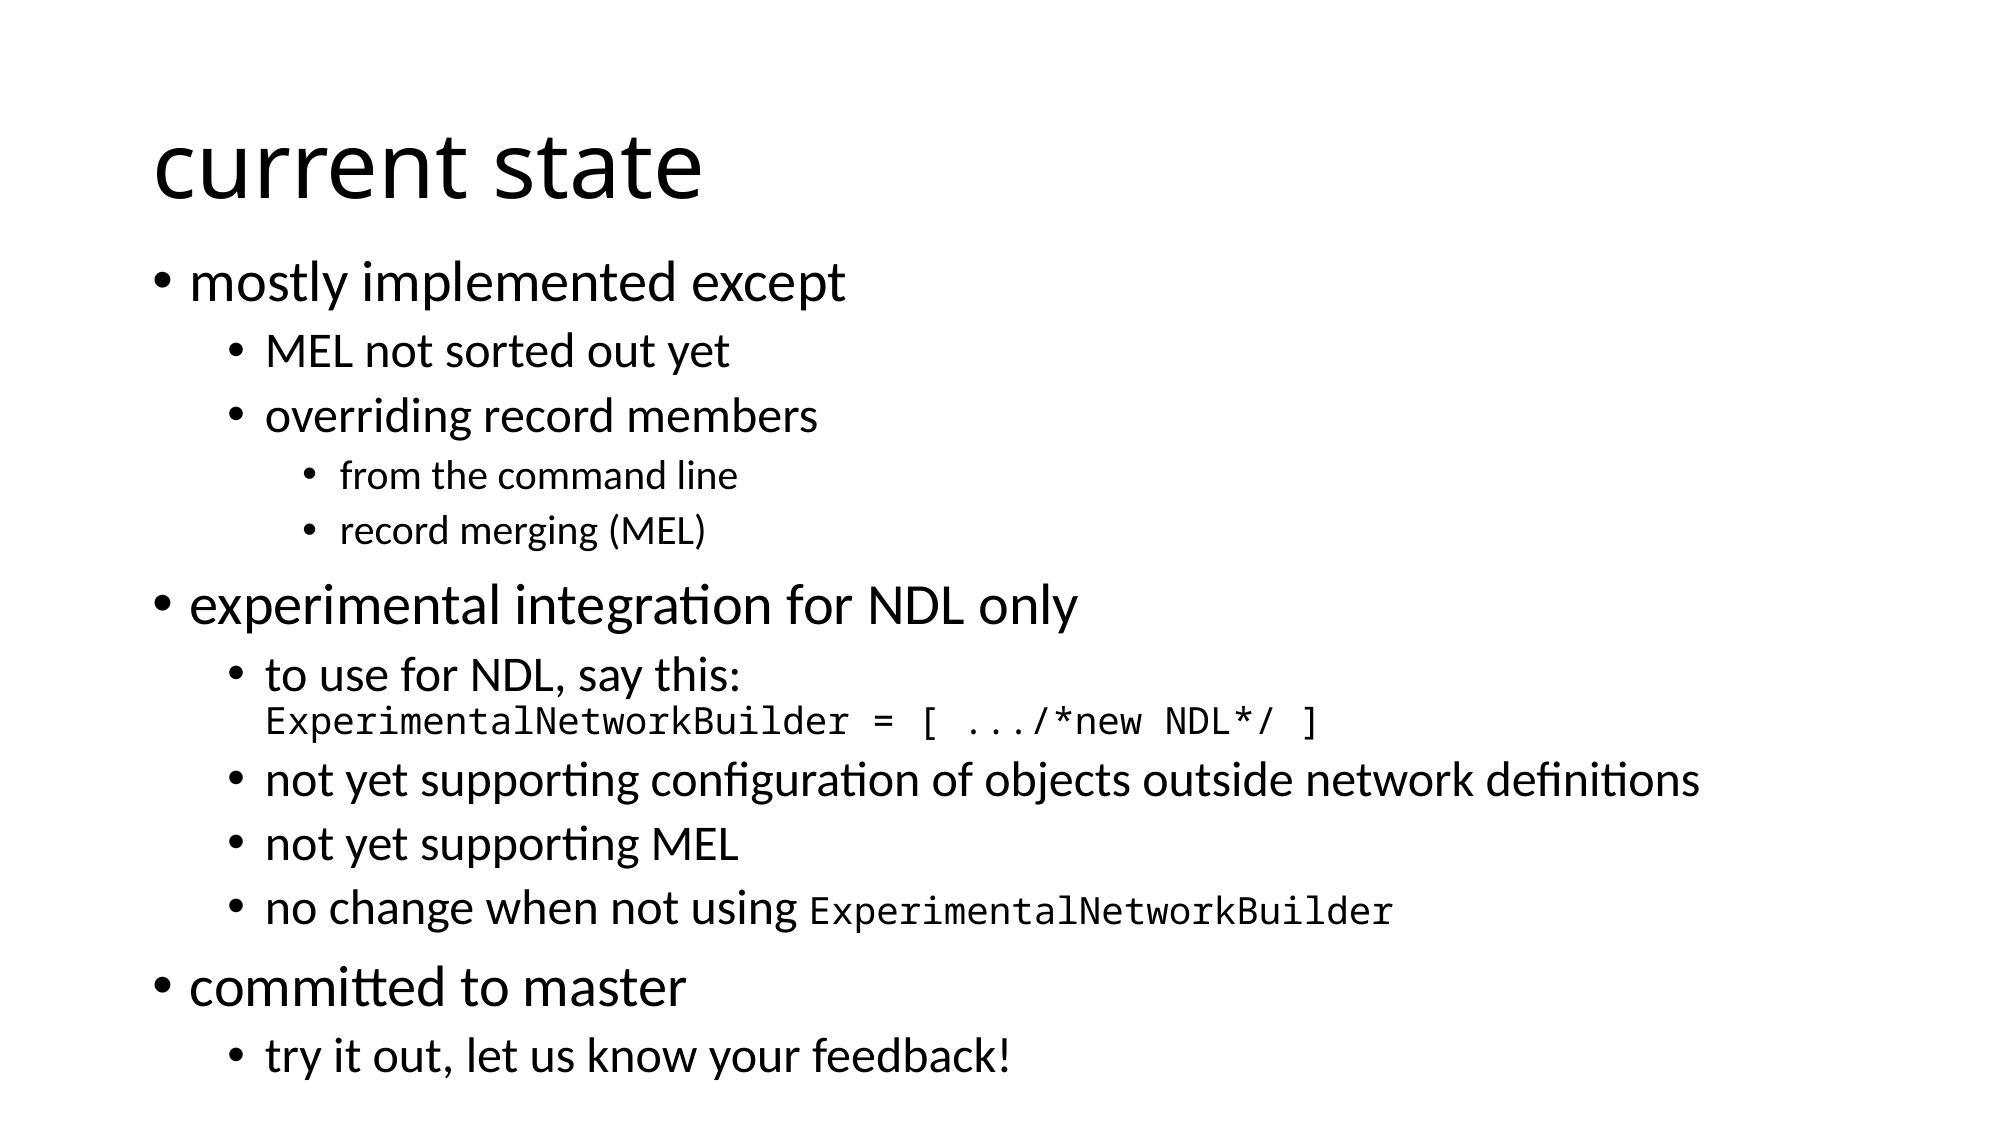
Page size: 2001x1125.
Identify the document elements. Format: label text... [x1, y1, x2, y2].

title current state [137, 59, 1863, 243]
list mostly implemented except MEL not sorted out yet overriding record members from the command line record merging (MEL) experimental integration for NDL only to use for NDL, say this: ExperimentalNetworkBuilder = [ .../*new NDL*/ ] not yet supporting configuration of objects outside network definitions not yet supporting MEL no change when not using ExperimentalNetworkBuilder committed to master try it out, let us know your feedback! [137, 243, 1863, 958]
